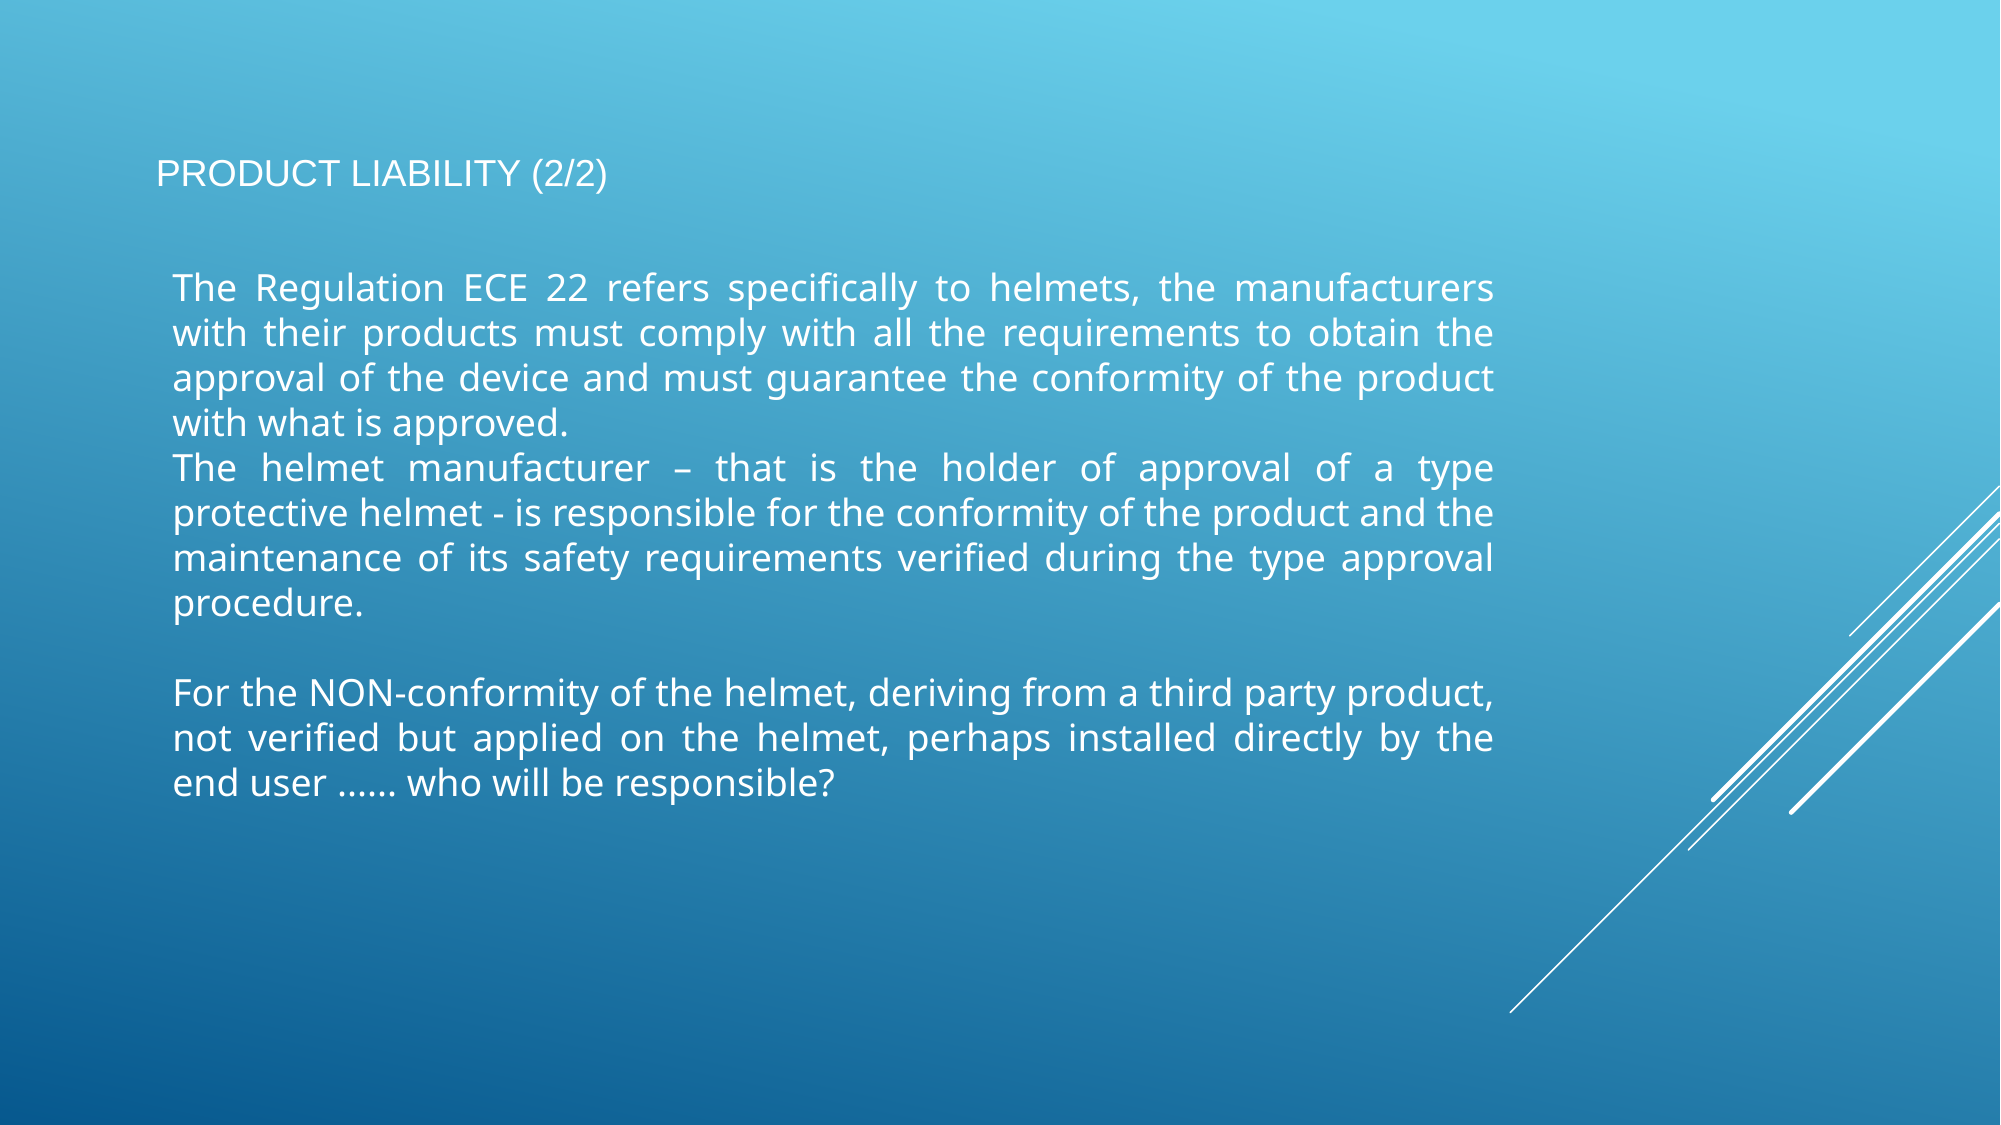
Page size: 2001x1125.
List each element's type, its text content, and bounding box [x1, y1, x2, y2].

text_box PRODUCT LIABILITY (2/2) [141, 141, 1143, 202]
text_box The Regulation ECE 22 refers specifically to helmets, the manufacturers with their products must comply with all the requirements to obtain the approval of the device and must guarantee the conformity of the product with what is approved. The helmet manufacturer – that is the holder of approval of a type protective helmet - is responsible for the conformity of the product and the maintenance of its safety requirements verified during the type approval procedure. For the NON-conformity of the helmet, deriving from a third party product, not verified but applied on the helmet, perhaps installed directly by the end user ...... who will be responsible? [157, 257, 1511, 812]
